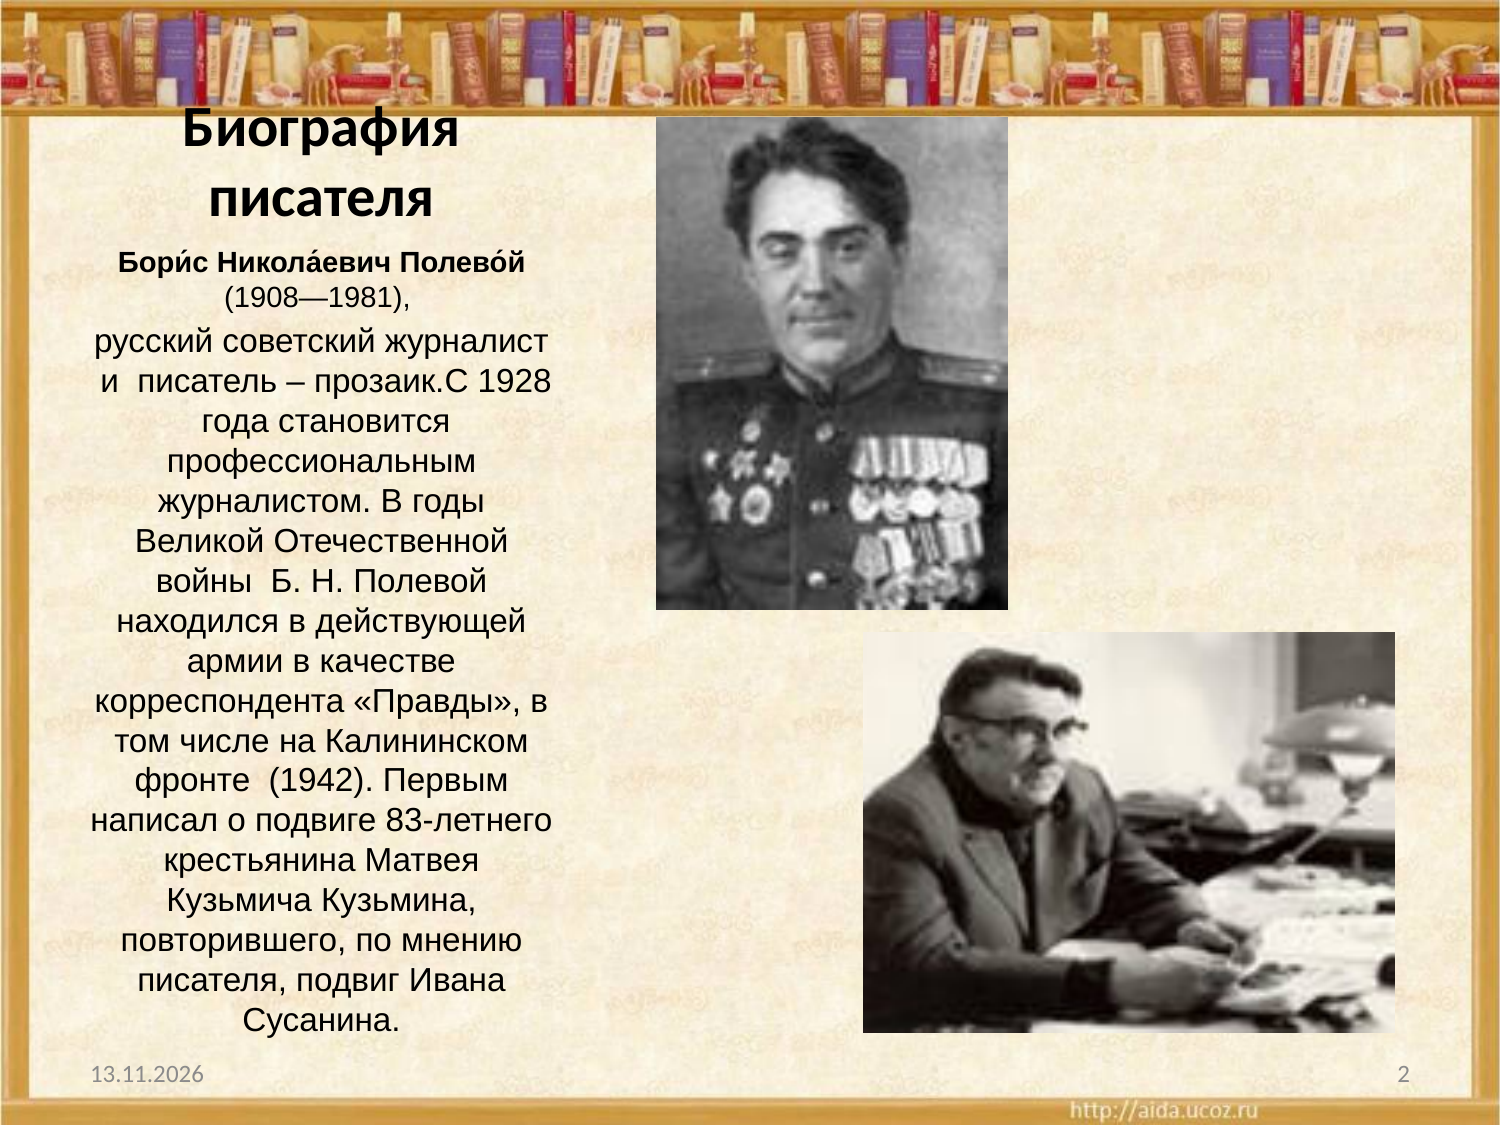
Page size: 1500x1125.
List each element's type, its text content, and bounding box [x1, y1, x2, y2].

list Бори́с Никола́евич Полево́й (1908—1981), русский советский журналист и писатель – прозаик.С 1928 года становится профессиональным журналистом. В годы Великой Отечественной войны Б. Н. Полевой находился в действующей армии в качестве корреспондента «Правды», в том числе на Калининском фронте (1942). Первым написал о подвиге 83-летнего крестьянина Матвея Кузьмича Кузьмина, повторившего, по мнению писателя, подвиг Ивана Сусанина. [74, 235, 569, 1006]
title Биография писателя [74, 44, 569, 235]
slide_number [75, 1042, 425, 1103]
picture [0, 0, 1500, 1125]
slide_number 2 [1074, 1042, 1425, 1103]
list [655, 116, 1008, 610]
